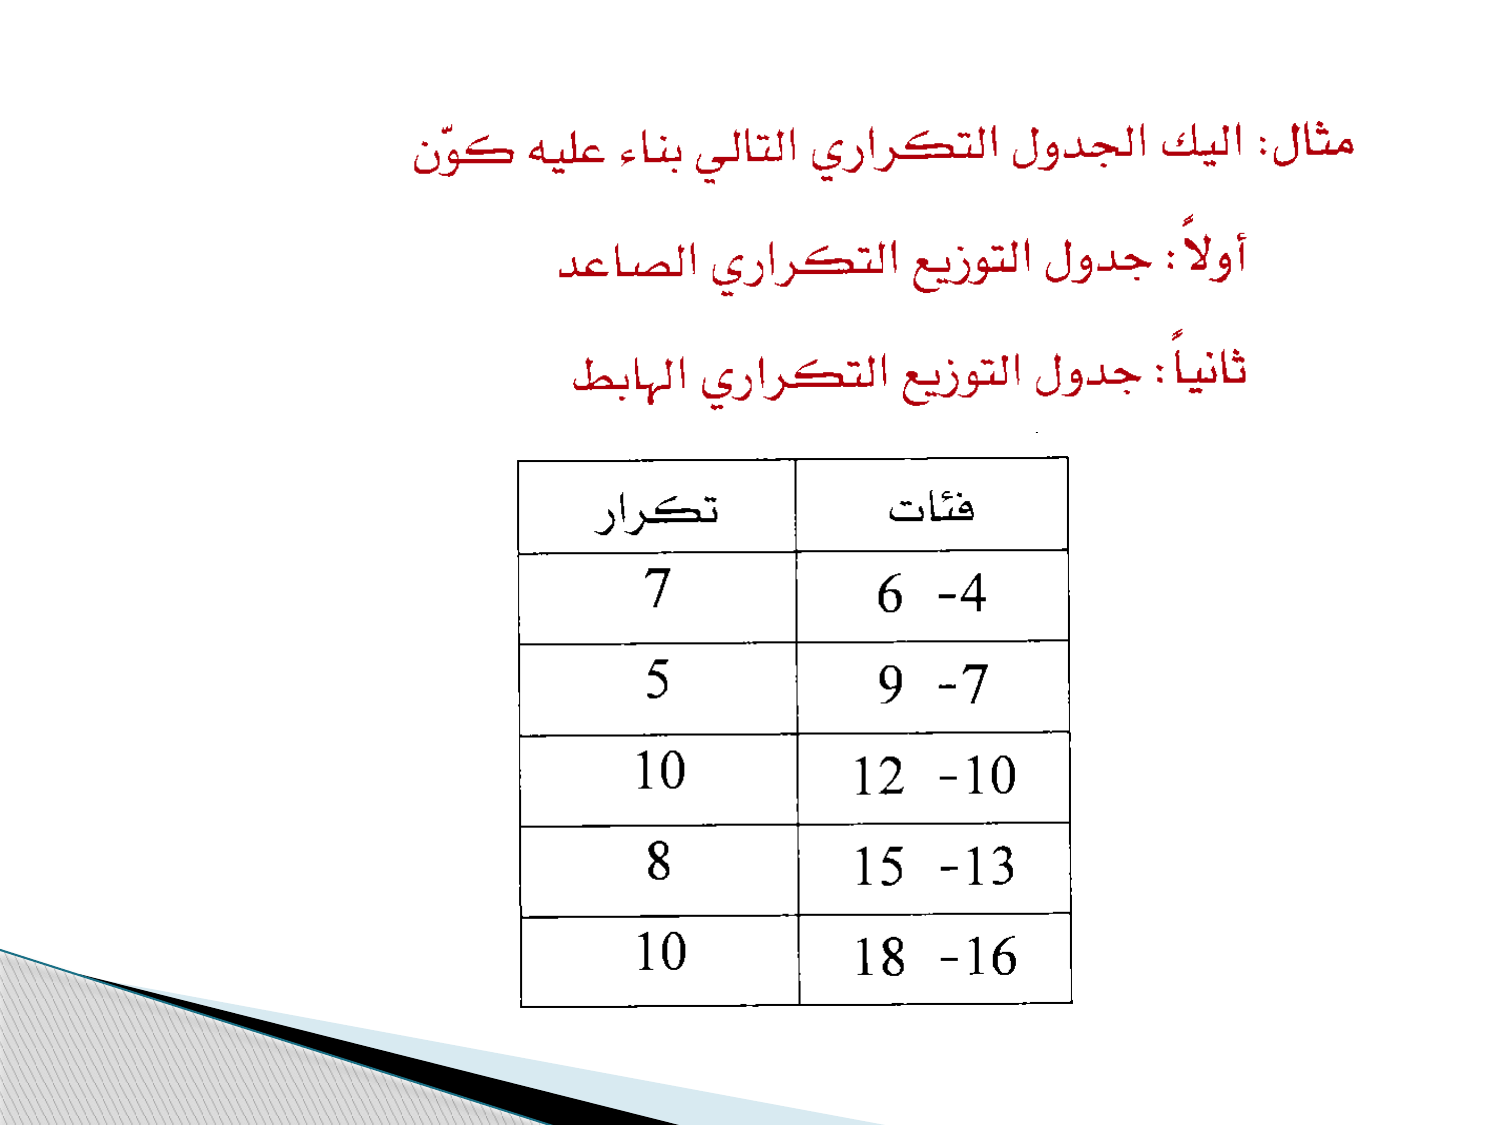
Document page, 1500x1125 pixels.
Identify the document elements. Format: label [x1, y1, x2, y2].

picture [466, 432, 1094, 1028]
picture [407, 101, 1379, 426]
